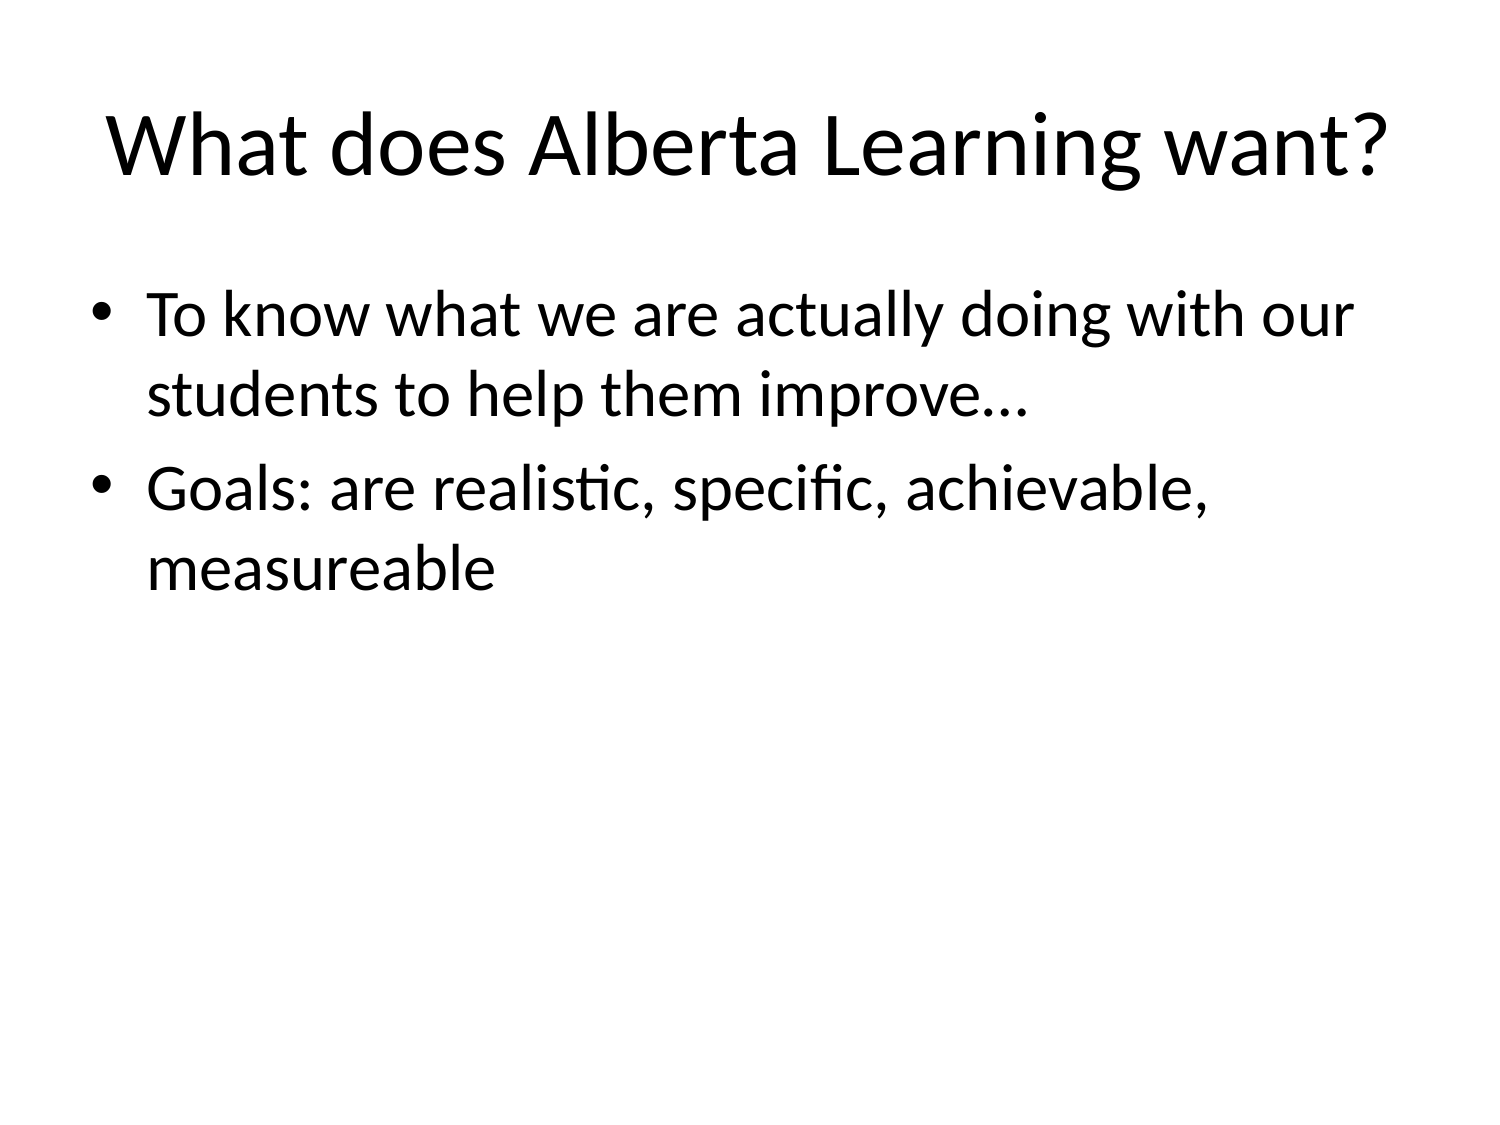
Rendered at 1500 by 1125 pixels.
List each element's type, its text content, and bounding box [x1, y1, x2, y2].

title What does Alberta Learning want? [74, 44, 1426, 233]
list To know what we are actually doing with our students to help them improve… Goals: are realistic, specific, achievable, measureable [74, 262, 1426, 1006]
